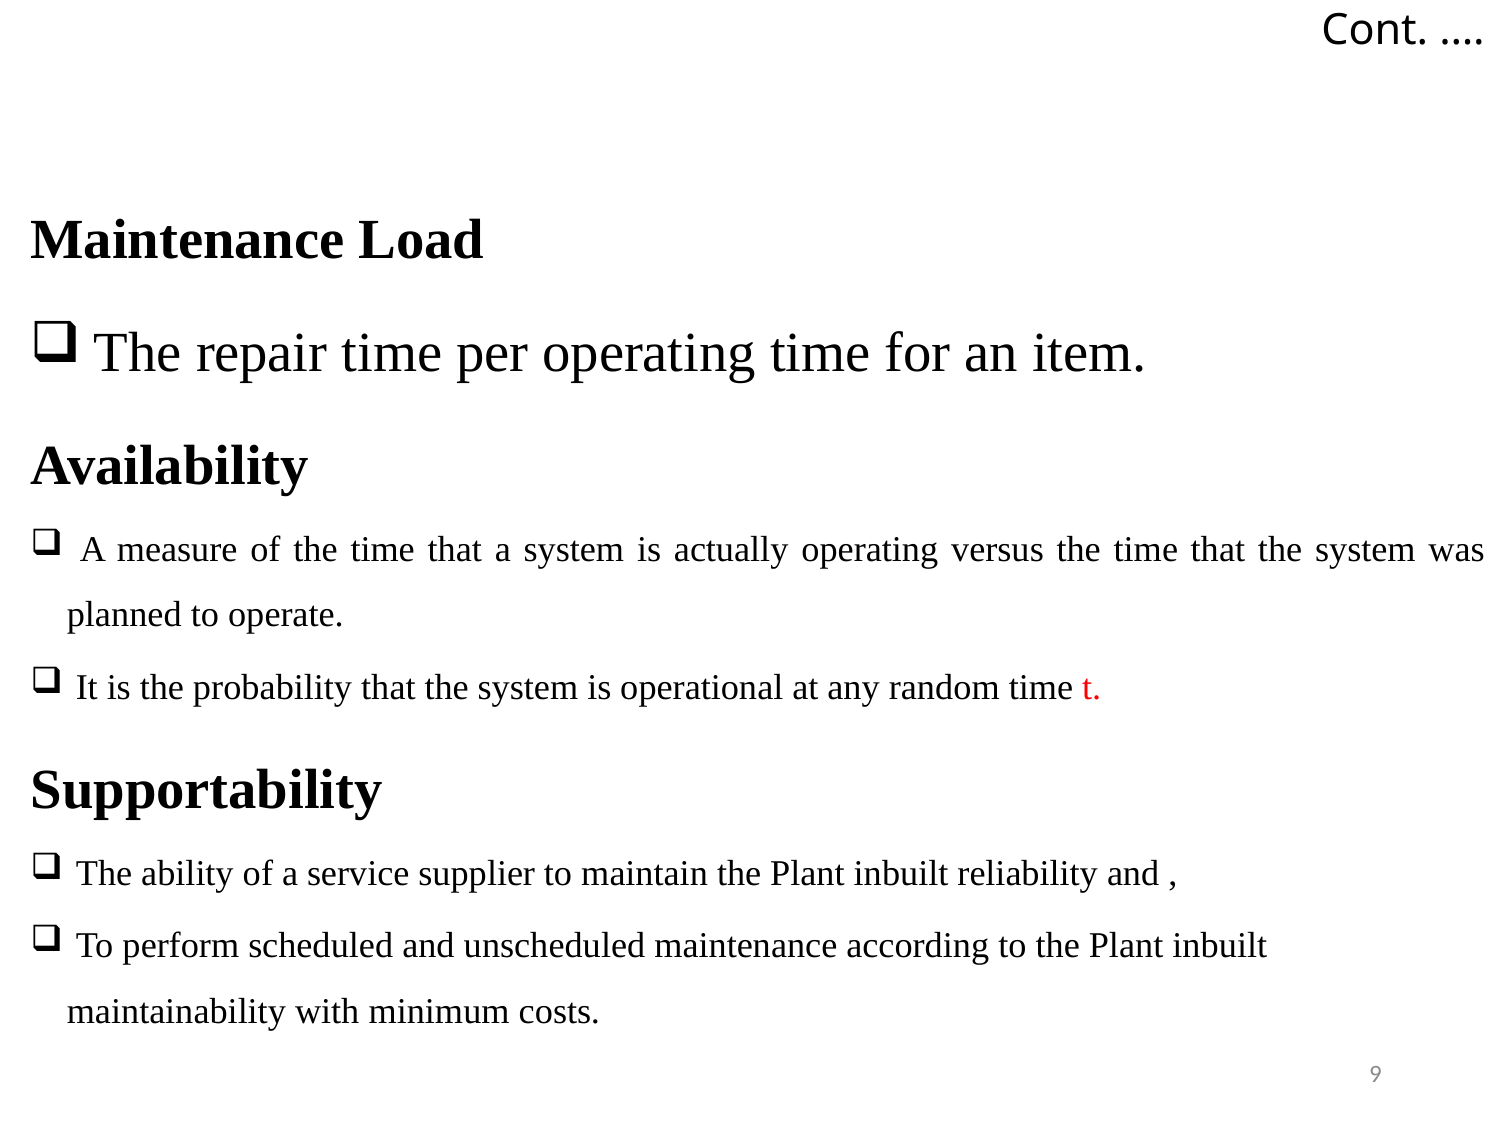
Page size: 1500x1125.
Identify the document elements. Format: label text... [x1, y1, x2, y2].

list Maintenance Load The repair time per operating time for an item. Availability A measure of the time that a system is actually operating versus the time that the system was planned to operate. It is the probability that the system is operational at any random time t. Supportability The ability of a service supplier to maintain the Plant inbuilt reliability and , To perform scheduled and unscheduled maintenance according to the Plant inbuilt maintainability with minimum costs. [15, 161, 1500, 1043]
title Cont. …. [206, 0, 1500, 62]
slide_number 9 [1059, 1042, 1397, 1103]
